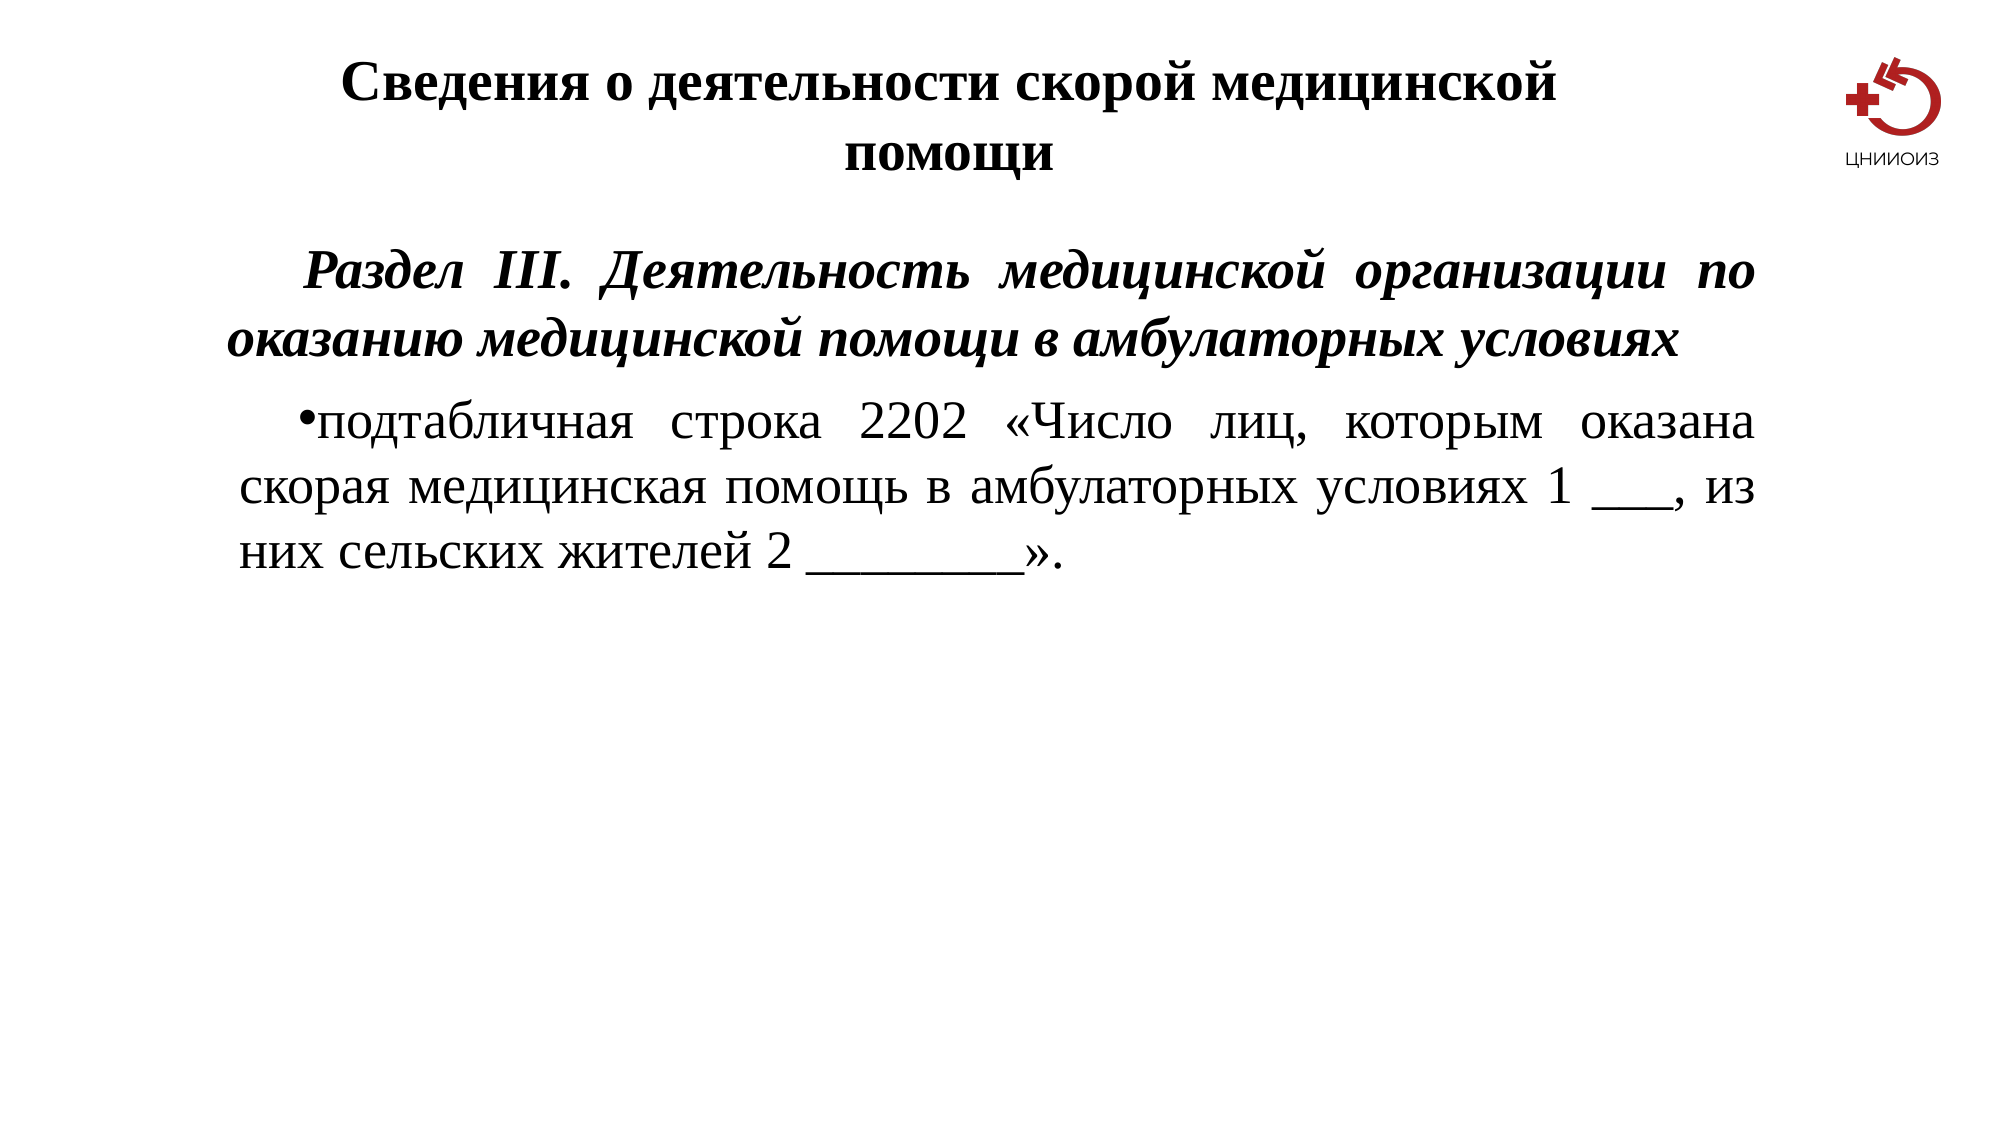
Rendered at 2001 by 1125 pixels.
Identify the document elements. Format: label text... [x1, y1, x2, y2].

title Сведения о деятельности скорой медицинской помощи [217, 35, 1682, 190]
list Раздел III. Деятельность медицинской организации по оказанию медицинской помощи в амбулаторных условиях подтабличная строка 2202 «Число лиц, которым оказана скорая медицинская помощь в амбулаторных условиях 1 ___, из них сельских жителей 2 ________». [168, 222, 1773, 1125]
picture [1846, 57, 1941, 168]
